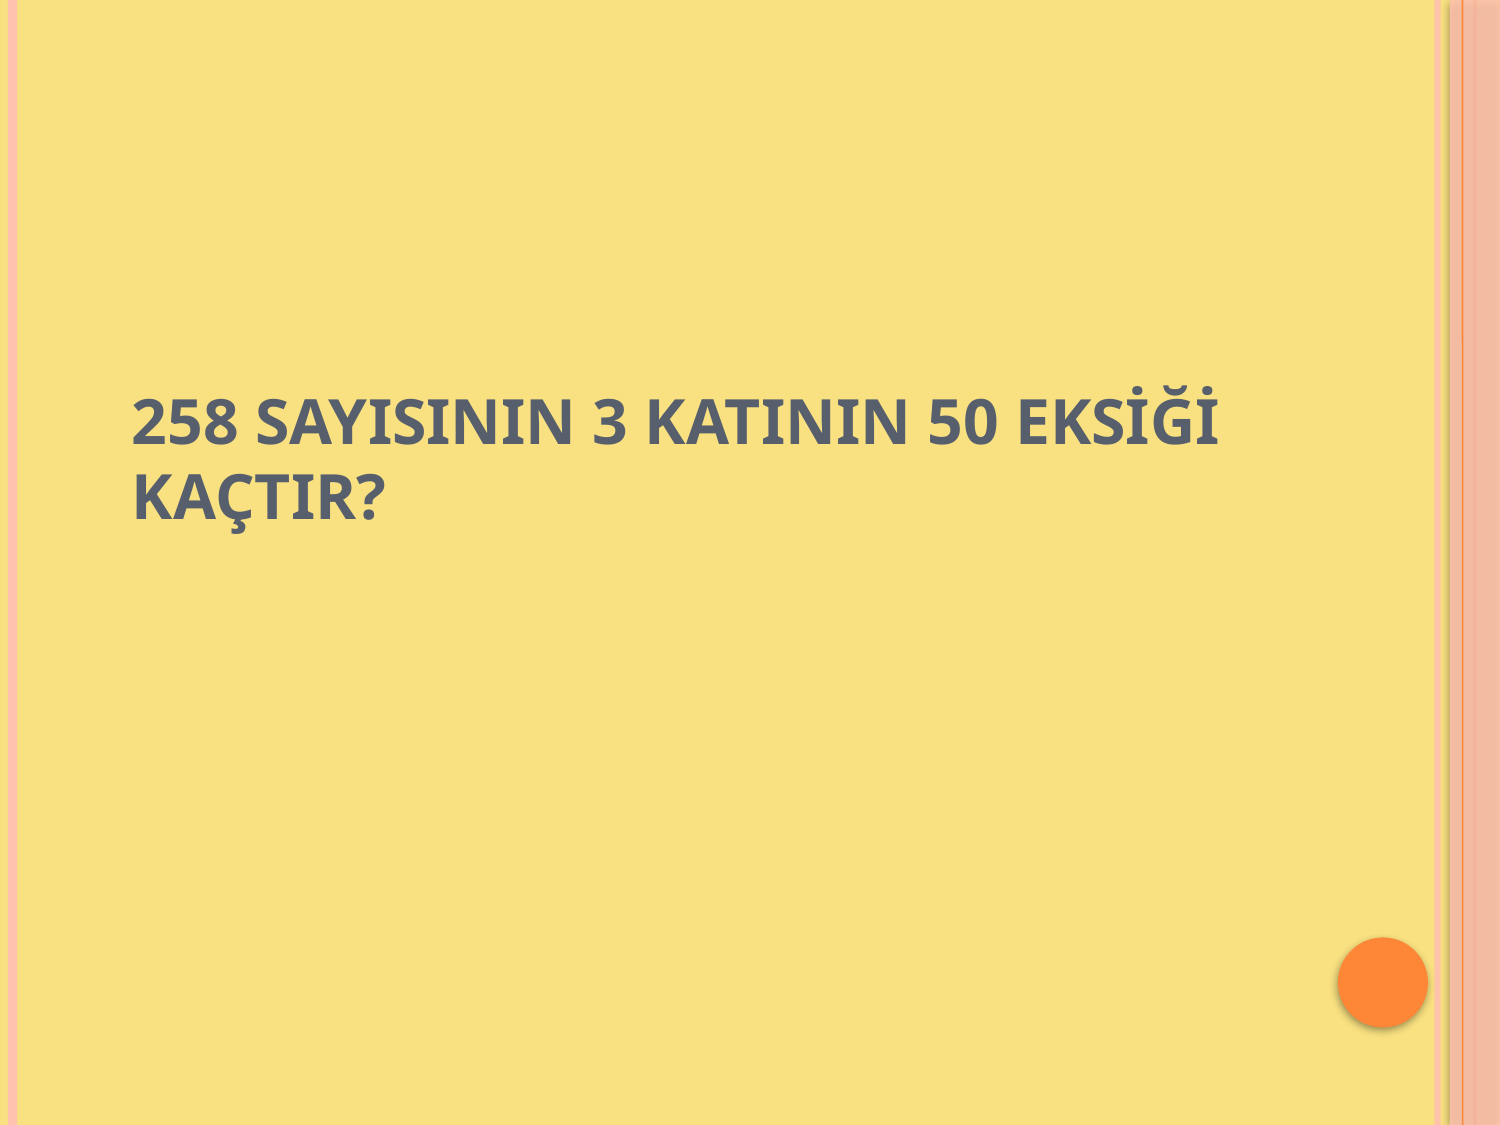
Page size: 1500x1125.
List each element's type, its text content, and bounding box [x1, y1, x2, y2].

title 258 sayısının 3 katının 50 eksiği kaçtır? [117, 351, 1343, 539]
